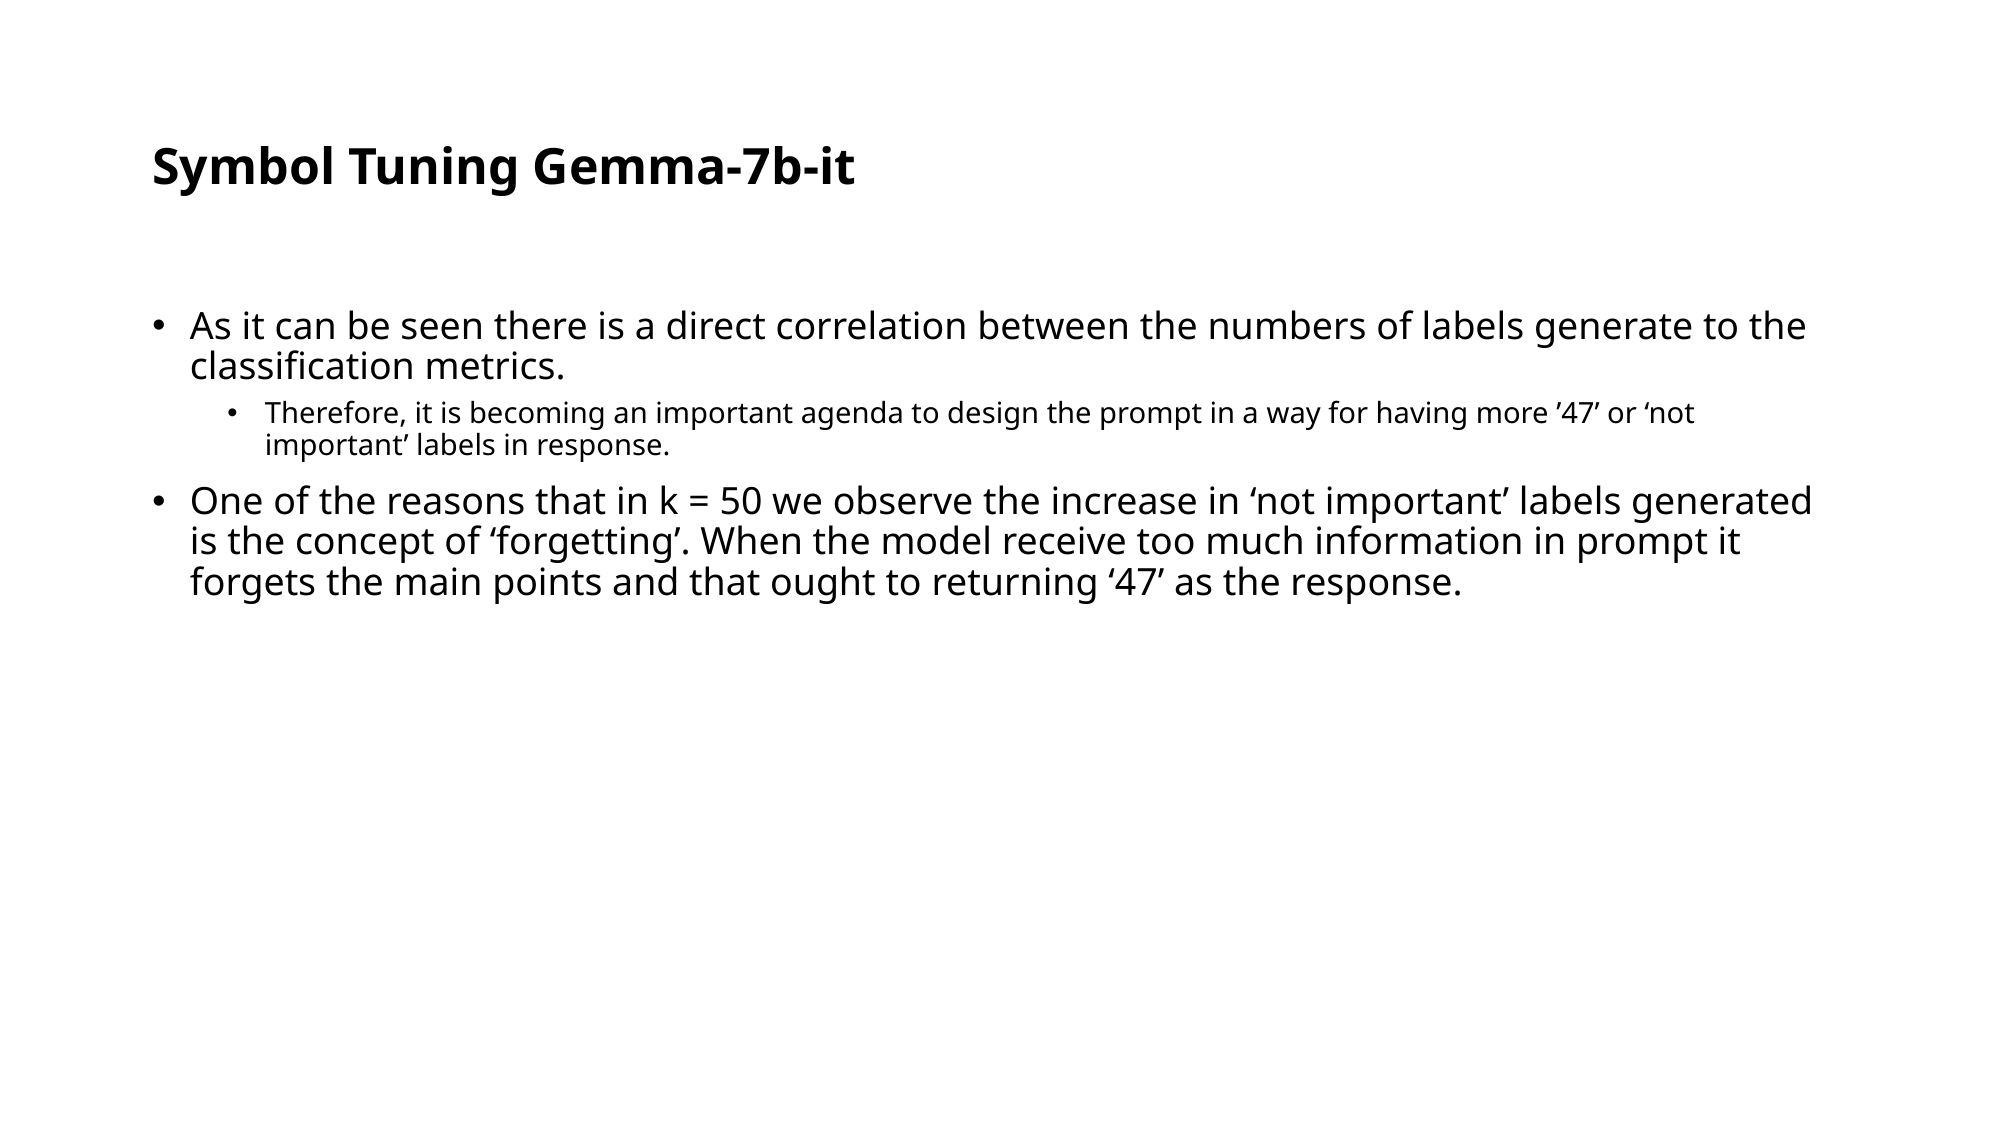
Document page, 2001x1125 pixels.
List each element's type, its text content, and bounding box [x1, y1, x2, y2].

list As it can be seen there is a direct correlation between the numbers of labels generate to the classification metrics. Therefore, it is becoming an important agenda to design the prompt in a way for having more ’47’ or ‘not important’ labels in response. One of the reasons that in k = 50 we observe the increase in ‘not important’ labels generated is the concept of ‘forgetting’. When the model receive too much information in prompt it forgets the main points and that ought to returning ‘47’ as the response. [137, 299, 1863, 1014]
title Symbol Tuning Gemma-7b-it [137, 59, 1863, 278]
